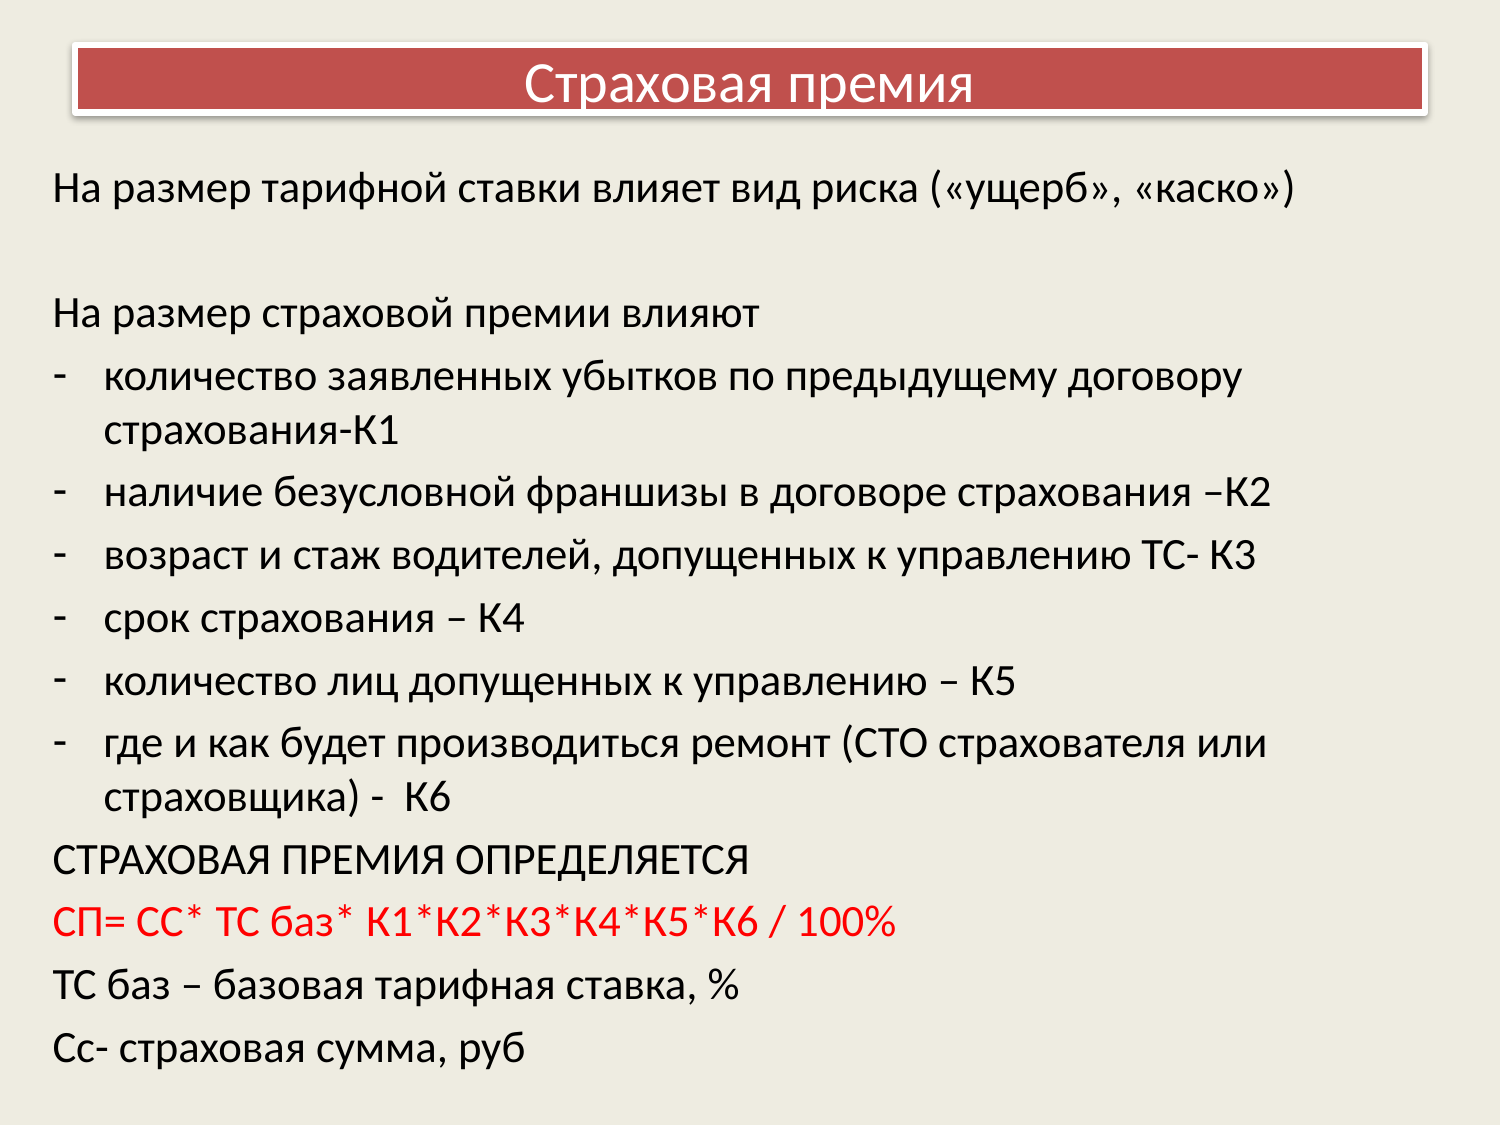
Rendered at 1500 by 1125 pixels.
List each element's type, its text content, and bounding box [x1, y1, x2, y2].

title Страховая премия [72, 42, 1428, 116]
list На размер тарифной ставки влияет вид риска («ущерб», «каско») На размер страховой премии влияют количество заявленных убытков по предыдущему договору страхования-К1 наличие безусловной франшизы в договоре страхования –К2 возраст и стаж водителей, допущенных к управлению ТС- К3 срок страхования – К4 количество лиц допущенных к управлению – К5 где и как будет производиться ремонт (СТО страхователя или страховщика) - К6 СТРАХОВАЯ ПРЕМИЯ ОПРЕДЕЛЯЕТСЯ СП= СС* ТС баз* К1*К2*К3*К4*К5*К6 / 100% ТС баз – базовая тарифная ставка, % Сс- страховая сумма, руб [37, 149, 1488, 1088]
